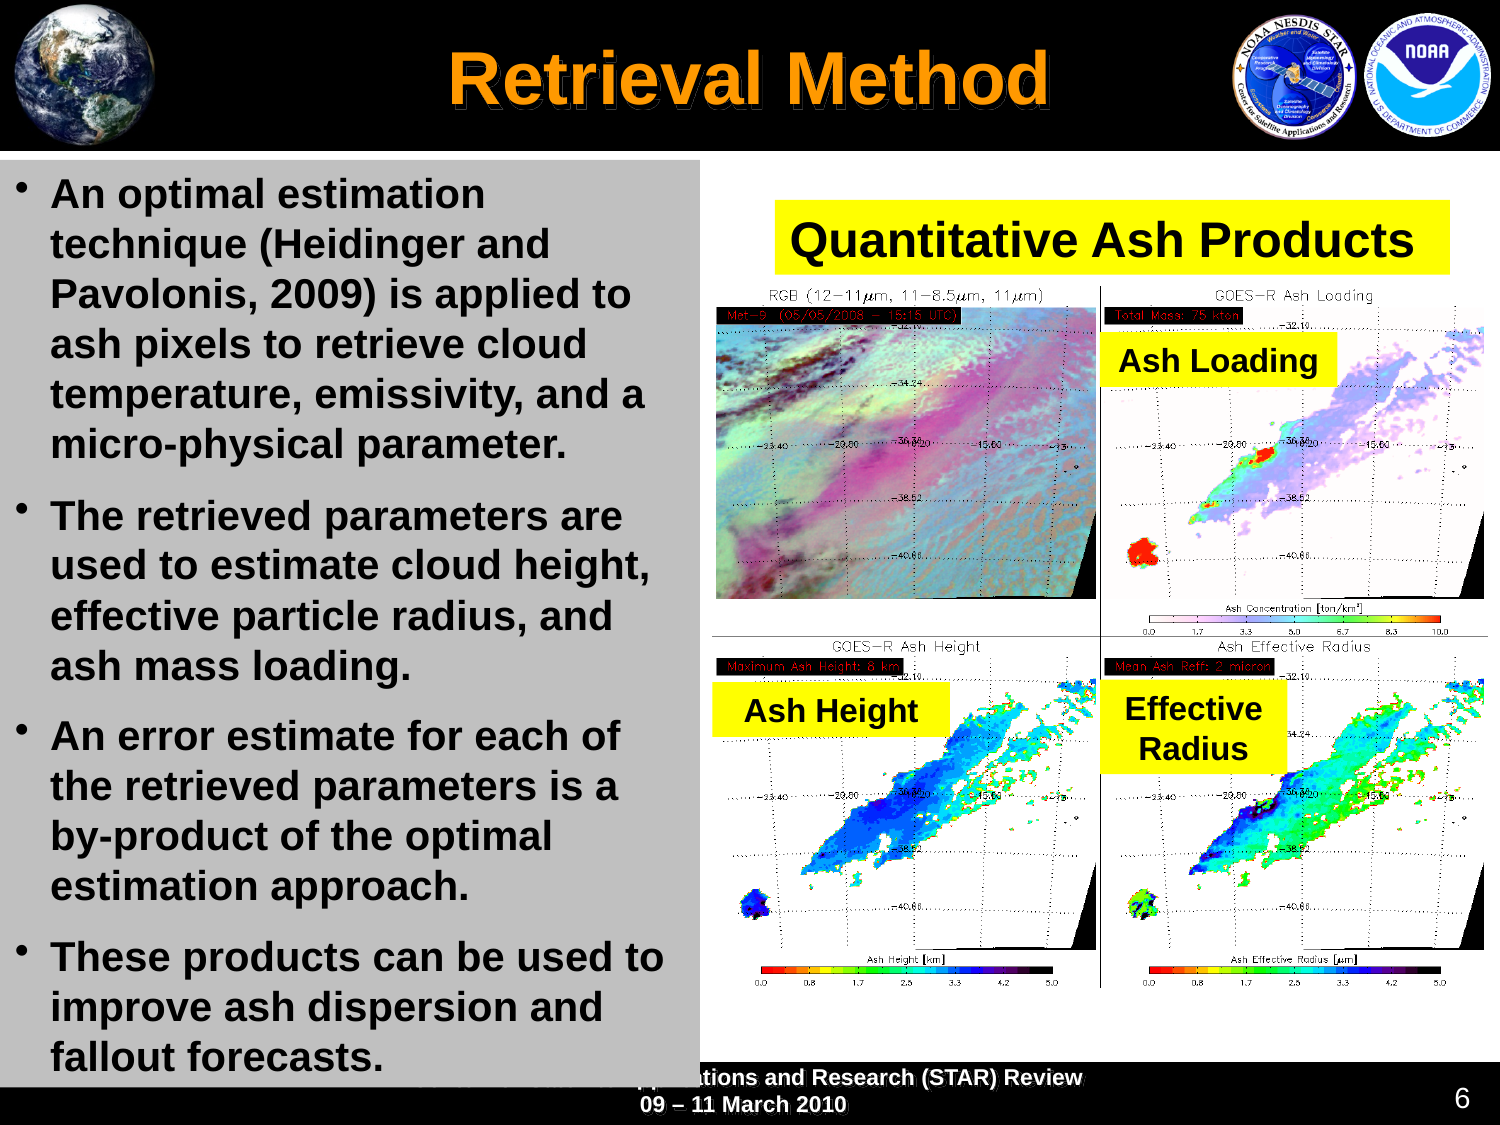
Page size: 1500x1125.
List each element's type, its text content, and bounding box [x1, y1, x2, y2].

text_box 6 [1424, 1071, 1500, 1125]
title Retrieval Method [0, 0, 1500, 151]
text_box An optimal estimation technique (Heidinger and Pavolonis, 2009) is applied to ash pixels to retrieve cloud temperature, emissivity, and a micro-physical parameter. The retrieved parameters are used to estimate cloud height, effective particle radius, and ash mass loading. An error estimate for each of the retrieved parameters is a by-product of the optimal estimation approach. These products can be used to improve ash dispersion and fallout forecasts. [0, 159, 700, 1088]
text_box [712, 285, 1488, 988]
text_box Quantitative Ash Products [774, 199, 1450, 275]
